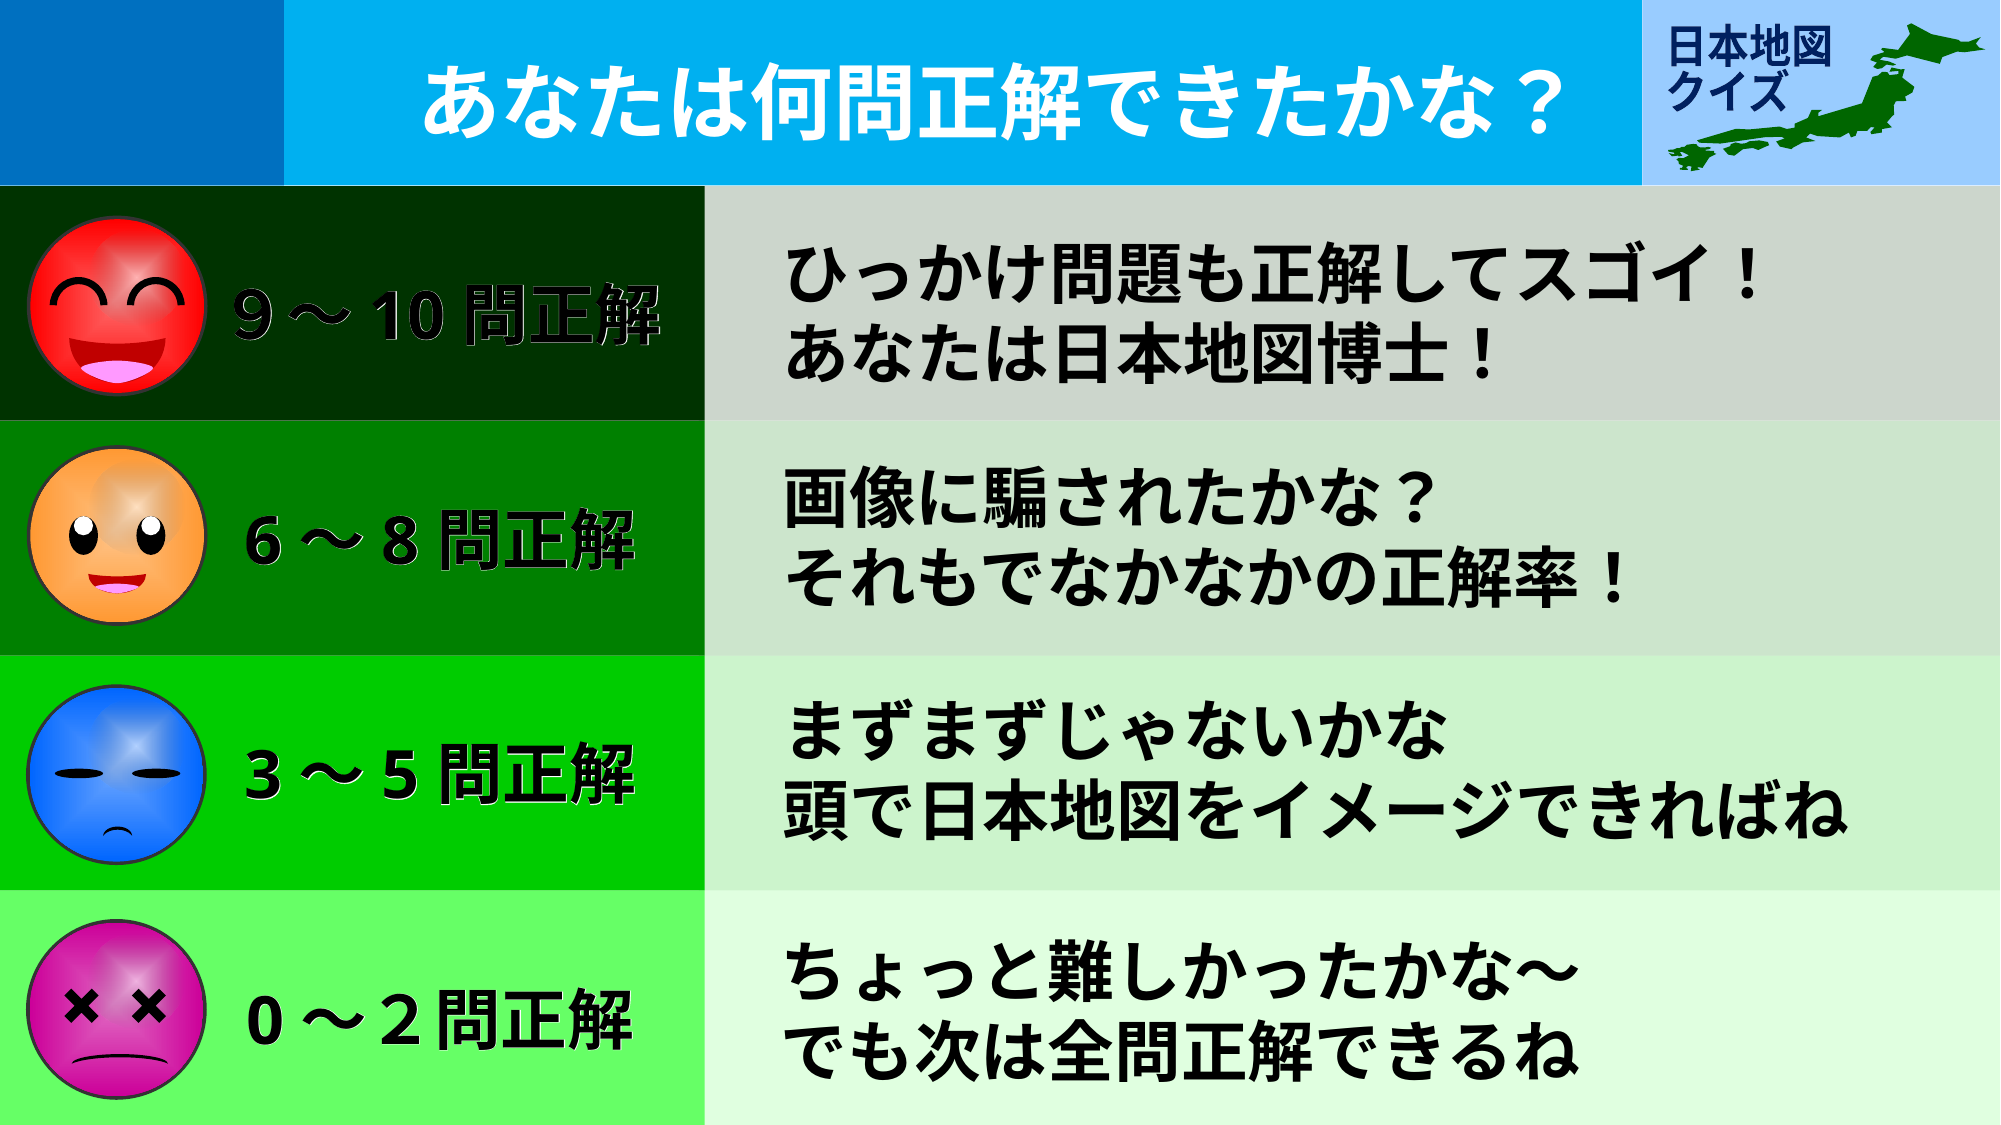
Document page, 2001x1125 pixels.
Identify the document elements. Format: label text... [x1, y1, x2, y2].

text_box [698, 185, 2000, 1125]
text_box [25, 918, 207, 1101]
text_box あなたは何問正解できたかな？ [402, 43, 1598, 158]
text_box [0, 185, 697, 1125]
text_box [25, 684, 207, 866]
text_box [26, 215, 208, 397]
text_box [26, 444, 208, 627]
